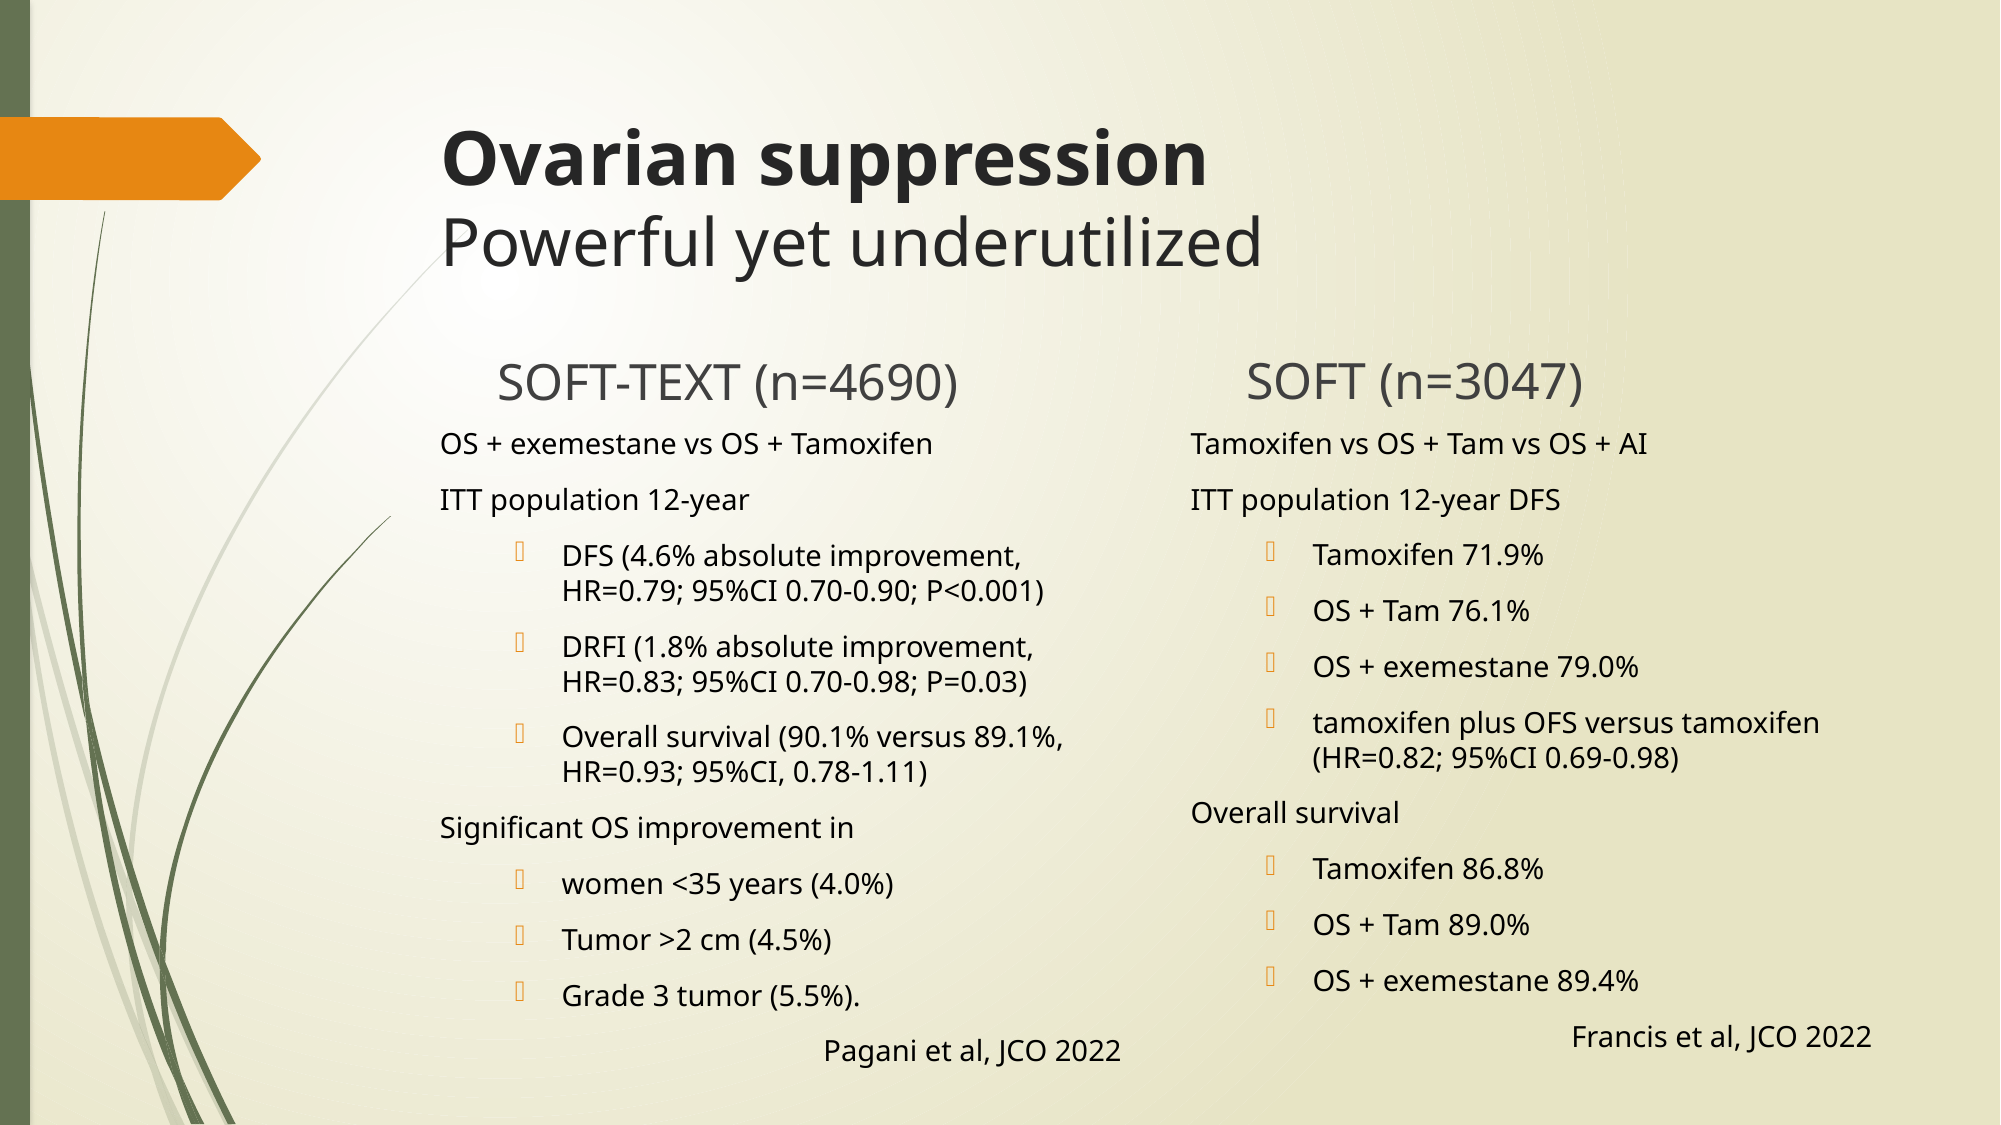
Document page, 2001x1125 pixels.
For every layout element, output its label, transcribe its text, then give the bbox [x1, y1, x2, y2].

list SOFT-TEXT (n=4690) [482, 323, 1138, 418]
title Ovarian suppression Powerful yet underutilized [425, 102, 1888, 313]
list Tamoxifen vs OS + Tam vs OS + AI ITT population 12-year DFS Tamoxifen 71.9% OS + Tam 76.1% OS + exemestane 79.0% tamoxifen plus OFS versus tamoxifen (HR=0.82; 95%CI 0.69-0.98) Overall survival Tamoxifen 86.8% OS + Tam 89.0% OS + exemestane 89.4% Francis et al, JCO 2022 [1175, 417, 1888, 968]
list SOFT (n=3047) [1231, 323, 1888, 417]
list OS + exemestane vs OS + Tamoxifen ITT population 12-year DFS (4.6% absolute improvement, HR=0.79; 95%CI 0.70-0.90; P<0.001) DRFI (1.8% absolute improvement, HR=0.83; 95%CI 0.70-0.98; P=0.03) Overall survival (90.1% versus 89.1%, HR=0.93; 95%CI, 0.78-1.11) Significant OS improvement in women <35 years (4.0%) Tumor >2 cm (4.5%) Grade 3 tumor (5.5%). Pagani et al, JCO 2022 [424, 418, 1138, 969]
